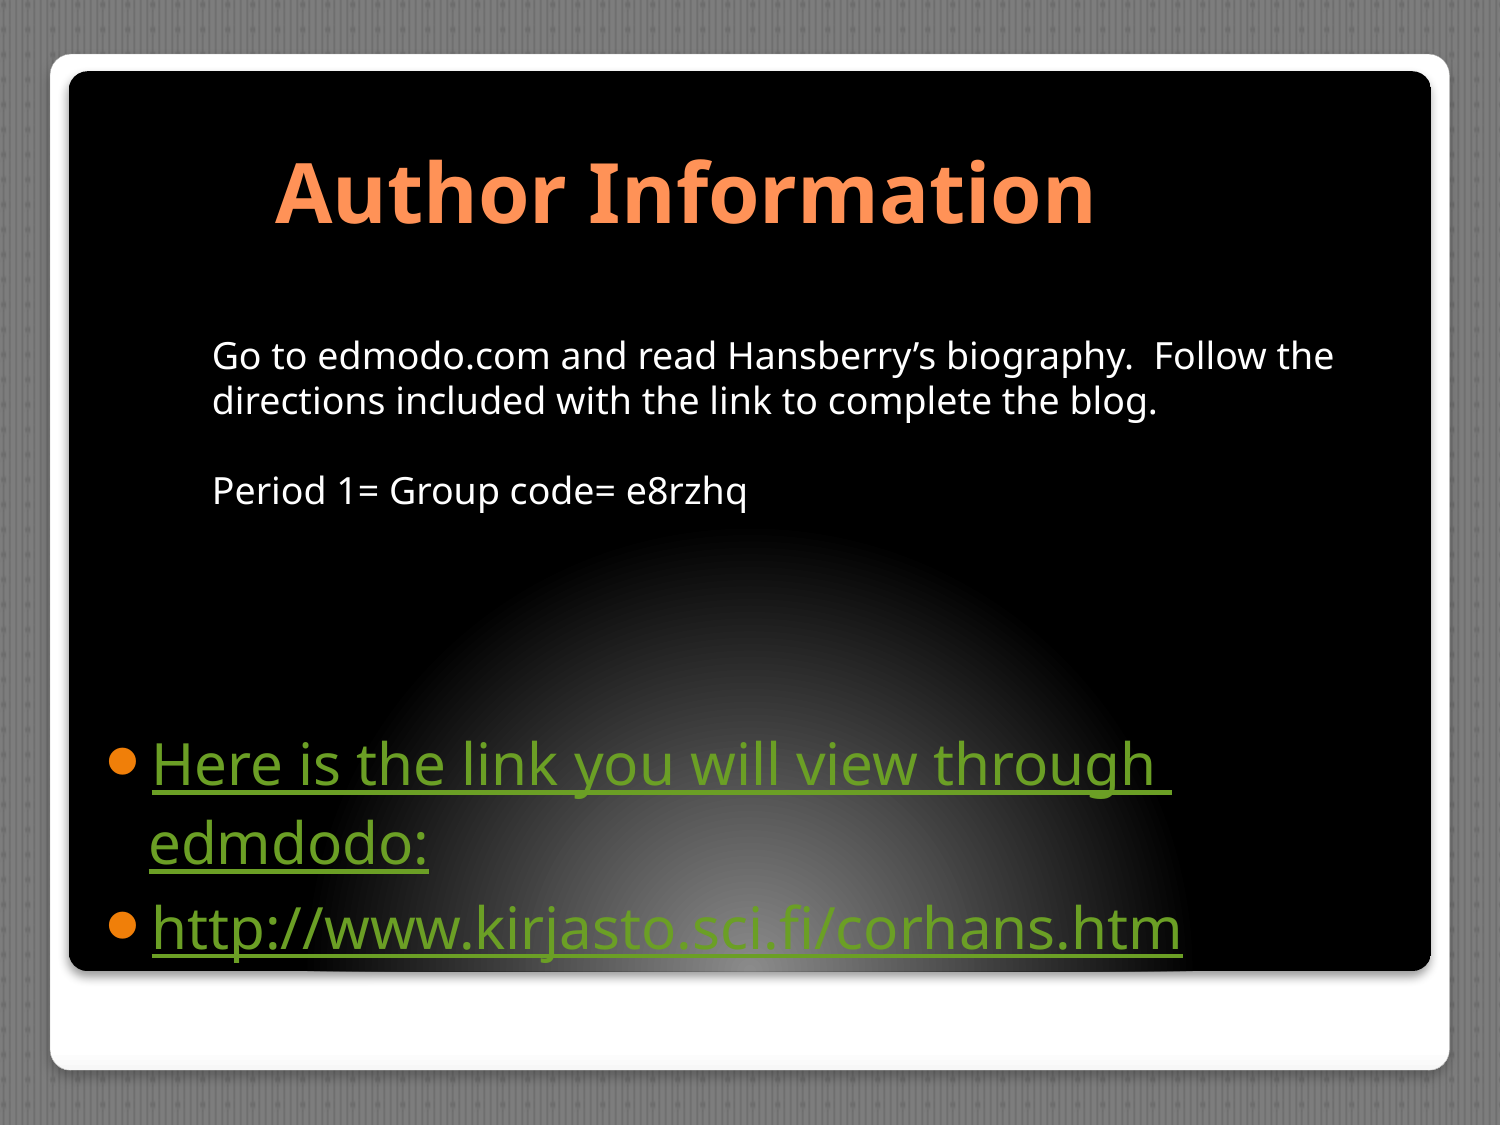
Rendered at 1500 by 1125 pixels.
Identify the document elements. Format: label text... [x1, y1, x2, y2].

text_box Go to edmodo.com and read Hansberry’s biography. Follow the directions included with the link to complete the blog. Period 1= Group code= e8rzhq [197, 324, 1361, 565]
list Here is the link you will view through edmdodo: http://www.kirjasto.sci.fi/corhans.htm [75, 712, 1425, 1005]
title Author Information [65, 75, 1408, 248]
